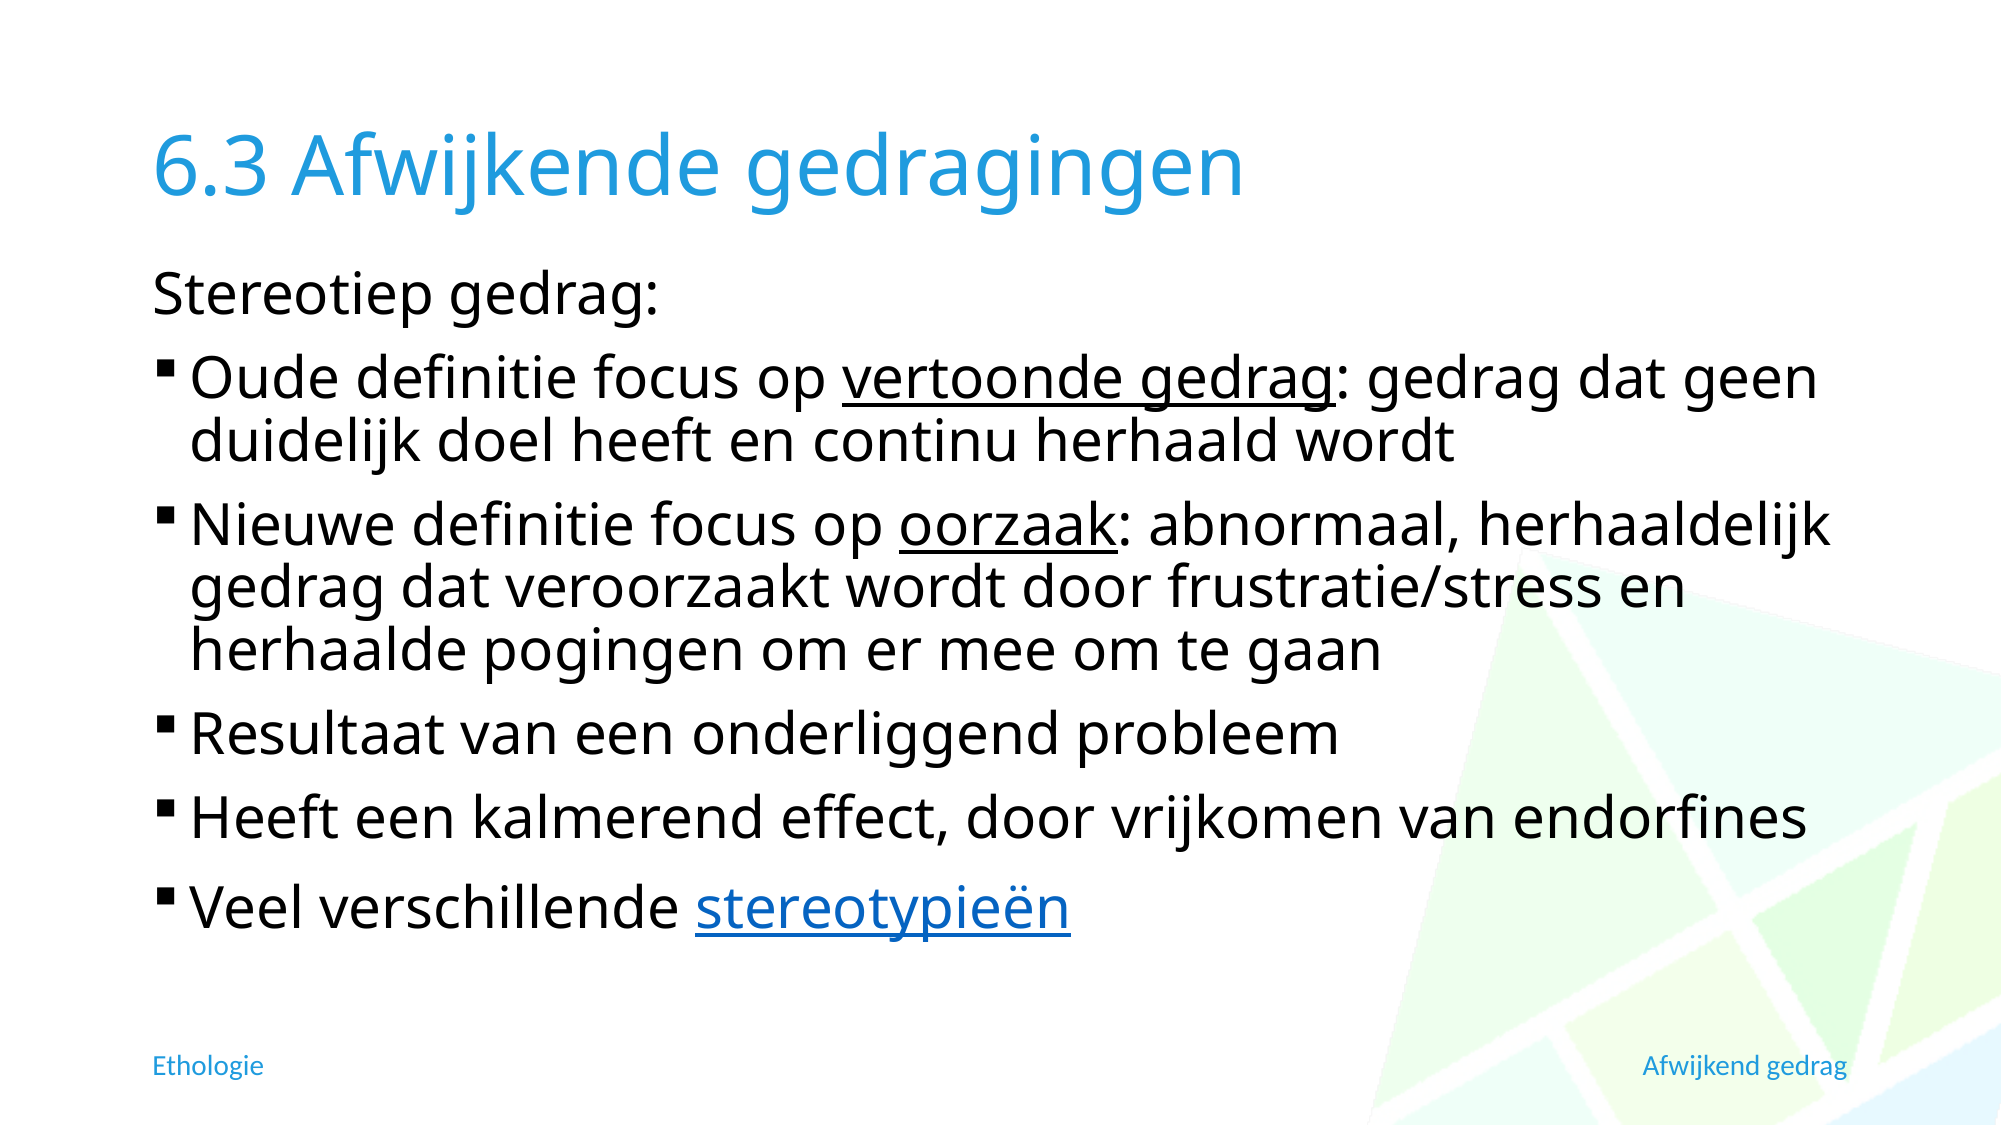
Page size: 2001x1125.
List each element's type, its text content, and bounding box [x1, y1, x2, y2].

list Ethologie [137, 1042, 588, 1103]
title 6.3 Afwijkende gedragingen [137, 59, 1863, 257]
list Stereotiep gedrag: Oude definitie focus op vertoonde gedrag: gedrag dat geen duidelijk doel heeft en continu herhaald wordt Nieuwe definitie focus op oorzaak: abnormaal, herhaaldelijk gedrag dat veroorzaakt wordt door frustratie/stress en herhaalde pogingen om er mee om te gaan Resultaat van een onderliggend probleem Heeft een kalmerend effect, door vrijkomen van endorfines Veel verschillende stereotypieën [137, 257, 1863, 1014]
list Afwijkend gedrag [1412, 1042, 1863, 1103]
